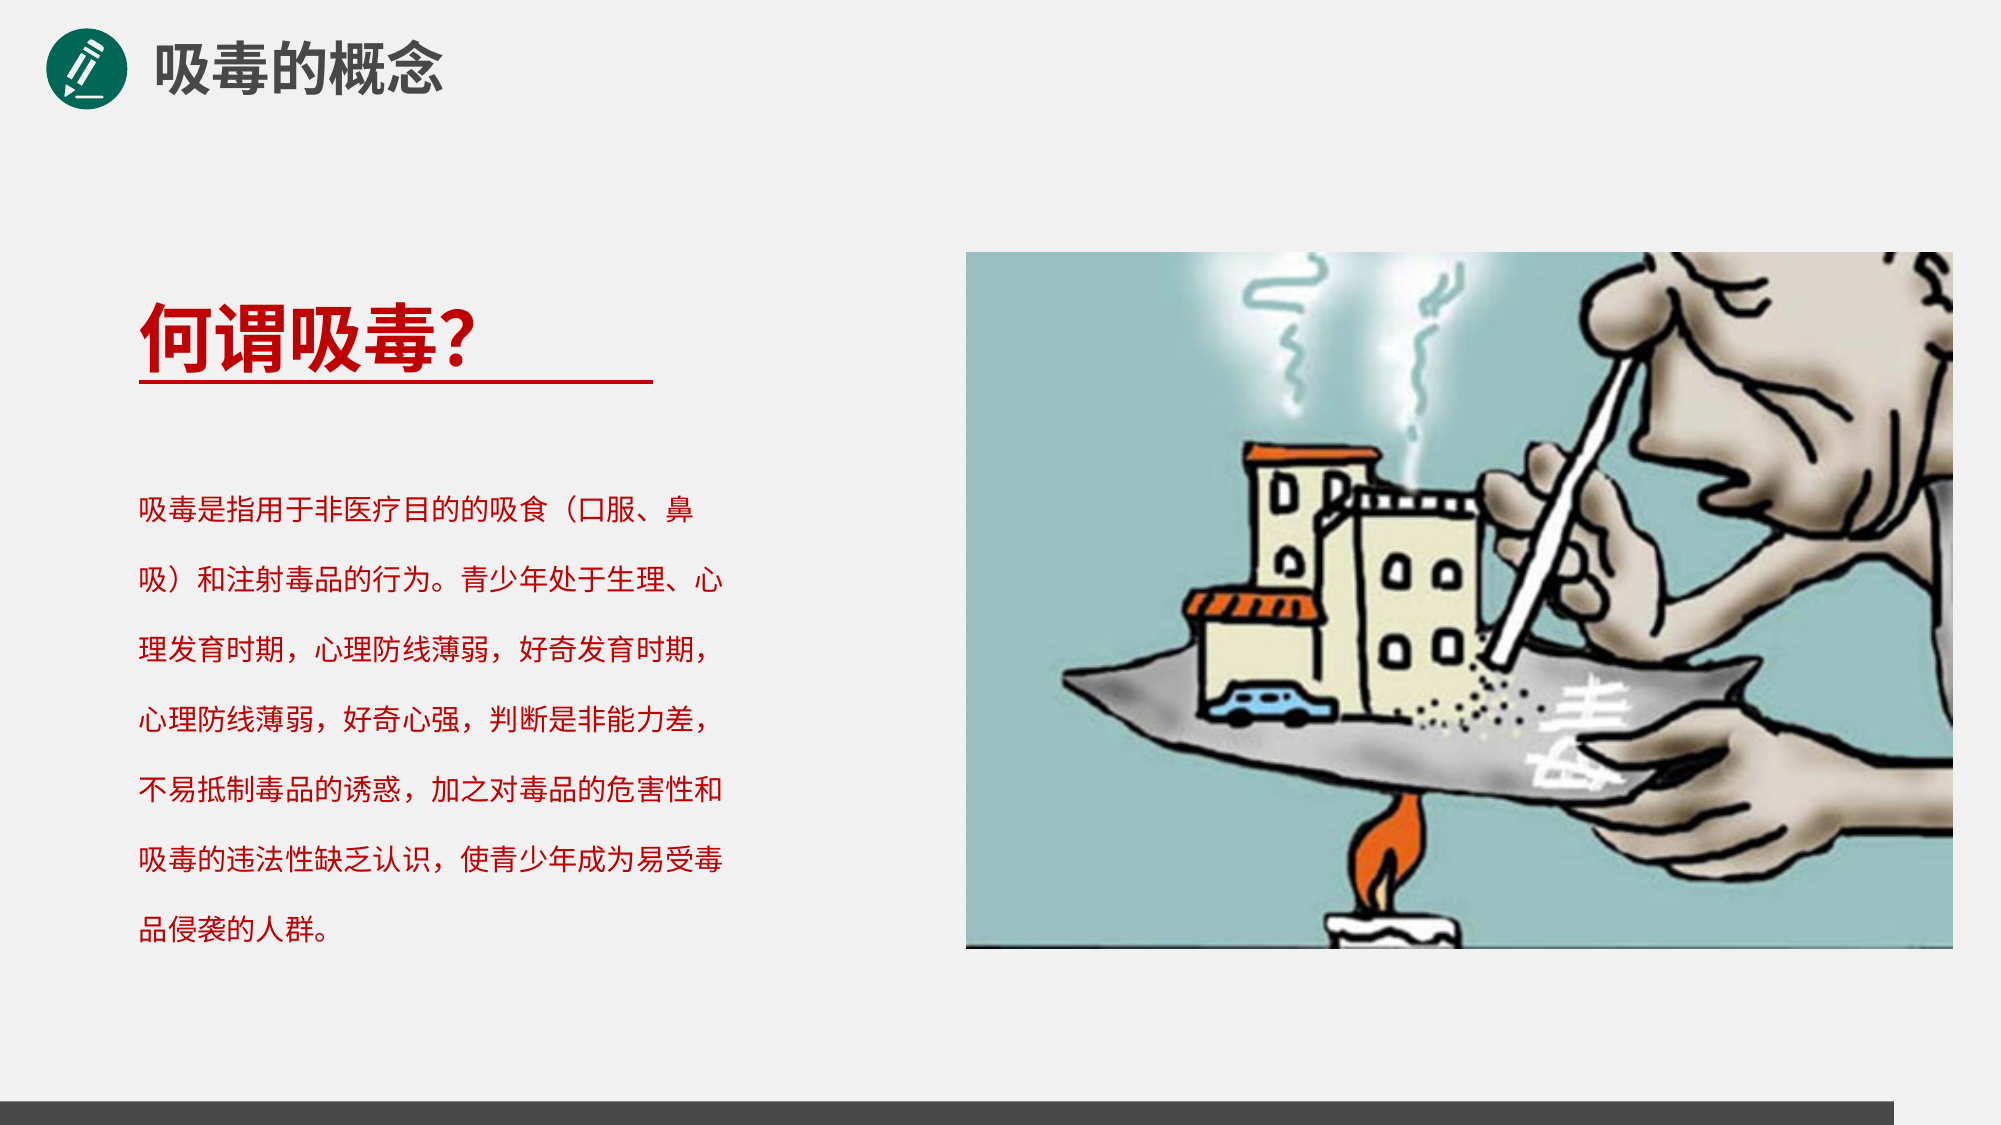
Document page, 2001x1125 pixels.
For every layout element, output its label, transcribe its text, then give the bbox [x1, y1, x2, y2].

text_box 吸毒的概念 [139, 24, 967, 110]
text_box 何谓吸毒？ [139, 291, 605, 380]
text_box 吸毒是指用于非医疗目的的吸食（口服、鼻吸）和注射毒品的行为。青少年处于生理、心理发育时期，心理防线薄弱，好奇发育时期，心理防线薄弱，好奇心强，判断是非能力差，不易抵制毒品的诱惑，加之对毒品的危害性和吸毒的违法性缺乏认识，使青少年成为易受毒品侵袭的人群。 [139, 456, 749, 947]
picture [0, 0, 2001, 1125]
text_box [46, 28, 128, 110]
